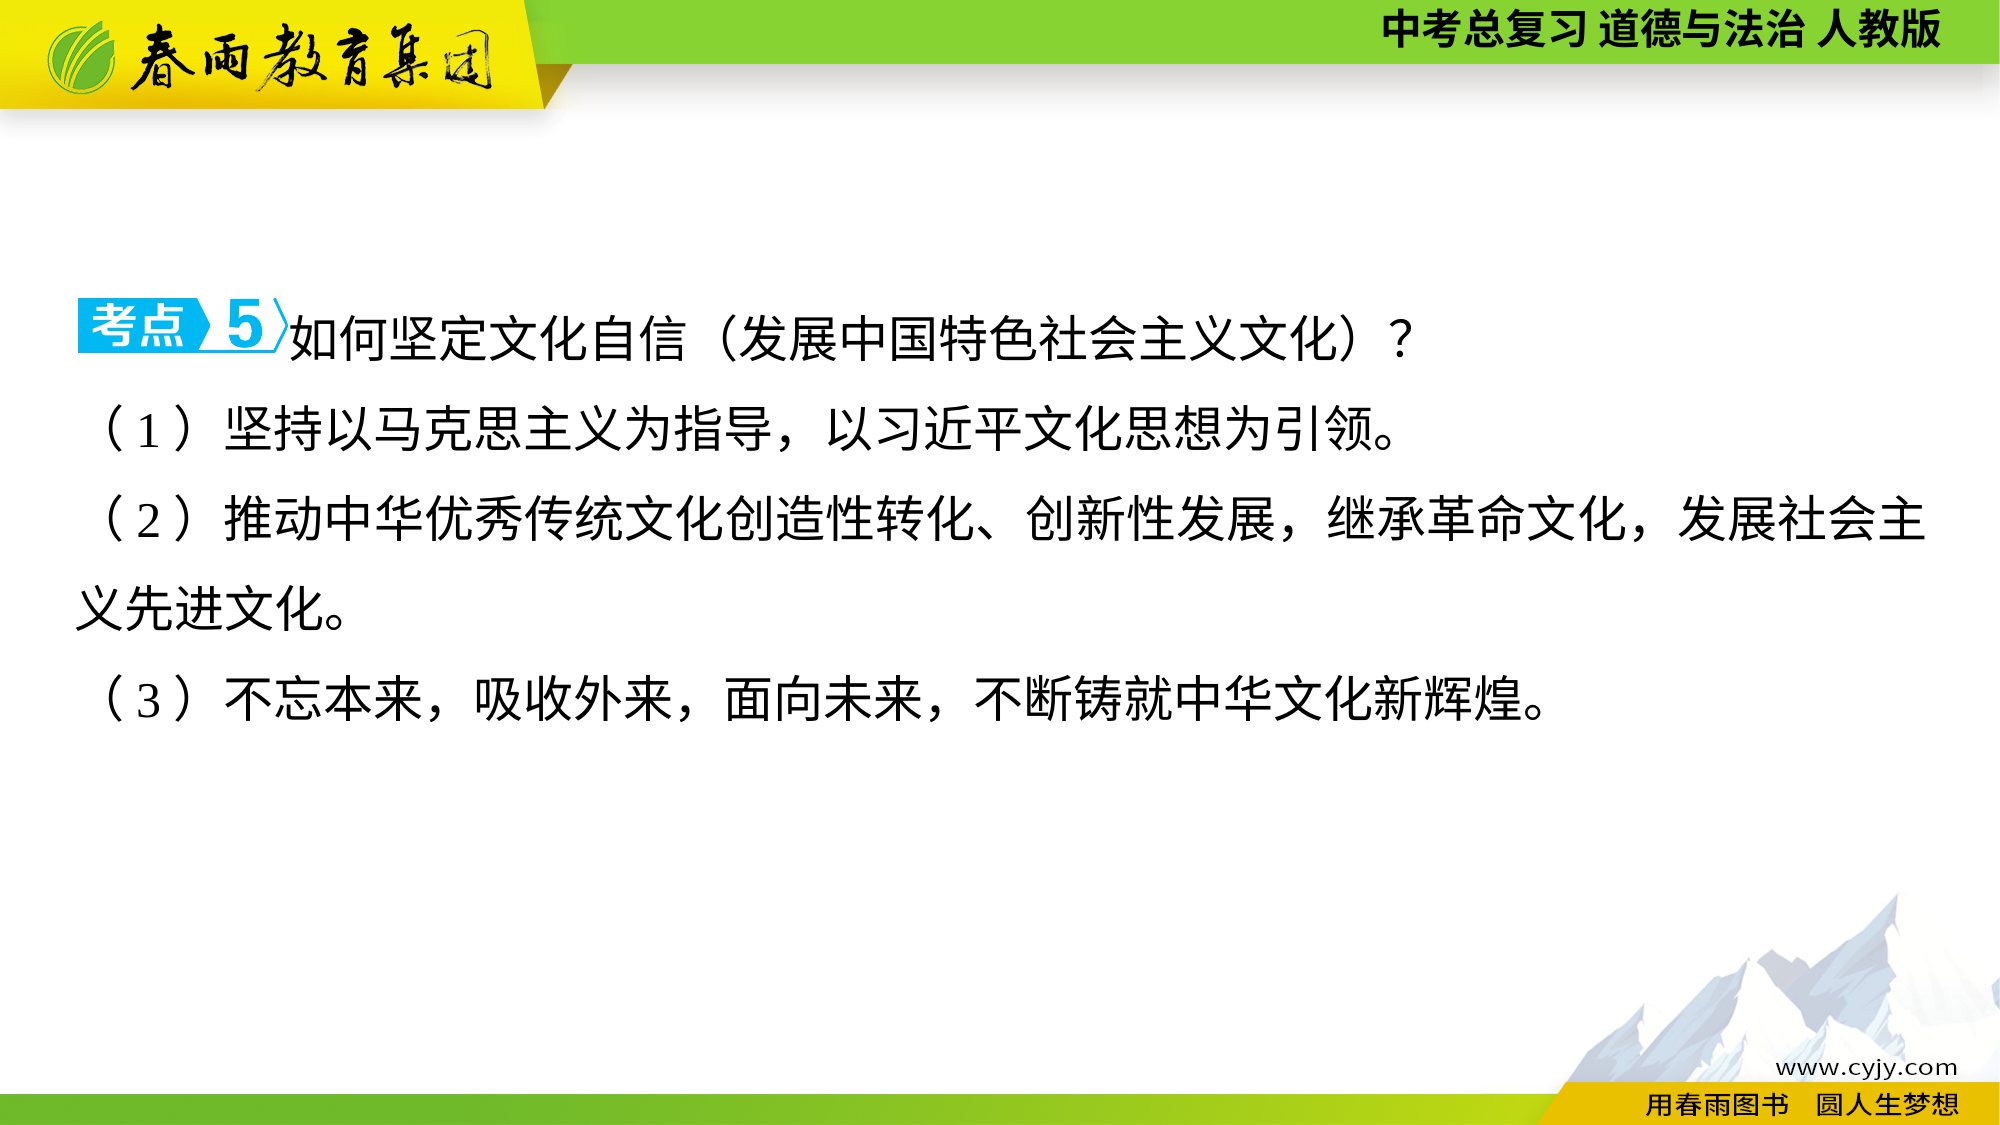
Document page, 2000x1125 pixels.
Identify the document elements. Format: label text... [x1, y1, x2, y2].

picture [0, 0, 2000, 1125]
list 如何坚定文化自信（发展中国特色社会主义文化）？ （1）坚持以马克思主义为指导，以习近平文化思想为引领。 （2）推动中华优秀传统文化创造性转化、创新性发展，继承革命文化，发展社会主义先进文化。 （3）不忘本来，吸收外来，面向未来，不断铸就中华文化新辉煌。 [59, 269, 1944, 728]
